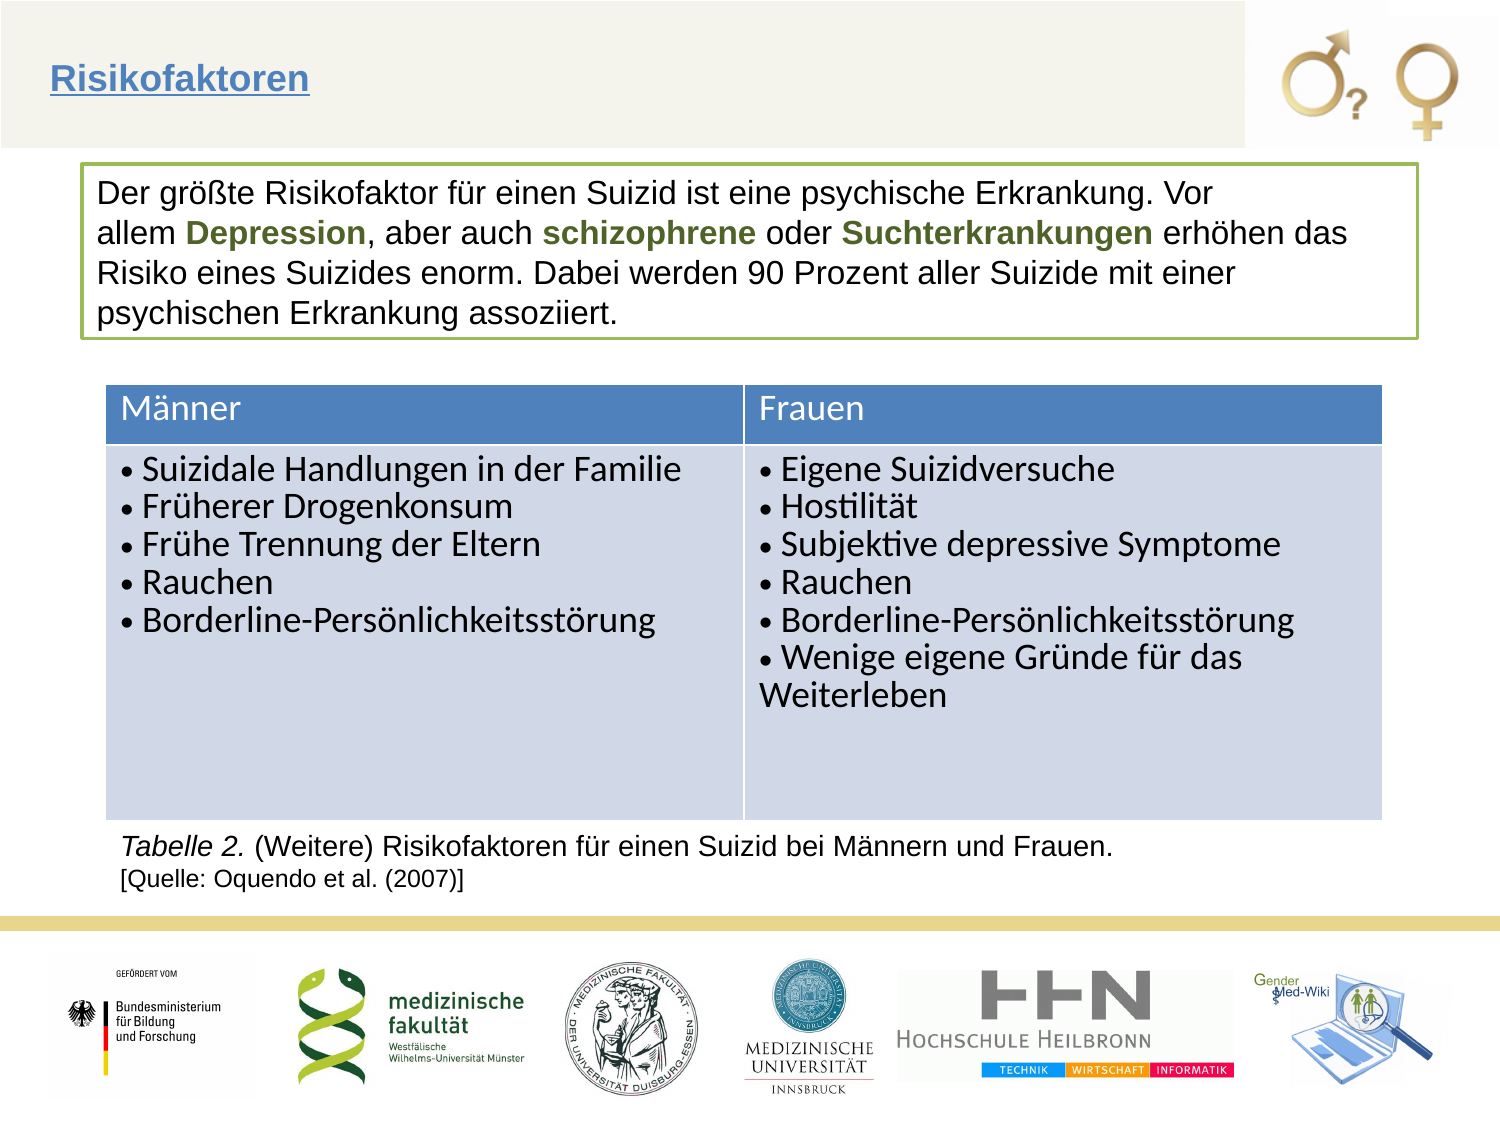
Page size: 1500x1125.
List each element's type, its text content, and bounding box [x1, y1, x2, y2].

text_box Der größte Risikofaktor für einen Suizid ist eine psychische Erkrankung. Vor allem Depression, aber auch schizophrene oder Suchterkrankungen erhöhen das Risiko eines Suizides enorm. Dabei werden 90 Prozent aller Suizide mit einer psychischen Erkrankung assoziiert. [81, 163, 1418, 339]
text_box Tabelle 2. (Weitere) Risikofaktoren für einen Suizid bei Männern und Frauen. [Quelle: Oquendo et al. (2007)] [105, 820, 1407, 900]
picture [1246, 965, 1453, 1087]
table_header Frauen [745, 385, 1382, 444]
table_header Männer [106, 385, 743, 444]
table_cell Eigene Suizidversuche Hostilität Subjektive depressive Symptome Rauchen Borderline-Persönlichkeitsstörung Wenige eigene Gründe für das Weiterleben [745, 446, 1382, 820]
table_cell Suizidale Handlungen in der Familie Früherer Drogenkonsum Frühe Trennung der Eltern Rauchen Borderline-Persönlichkeitsstörung [106, 446, 743, 820]
picture [47, 952, 255, 1100]
picture [298, 952, 1234, 1100]
picture [1245, 0, 1500, 149]
text_box Risikofaktoren [35, 46, 903, 152]
